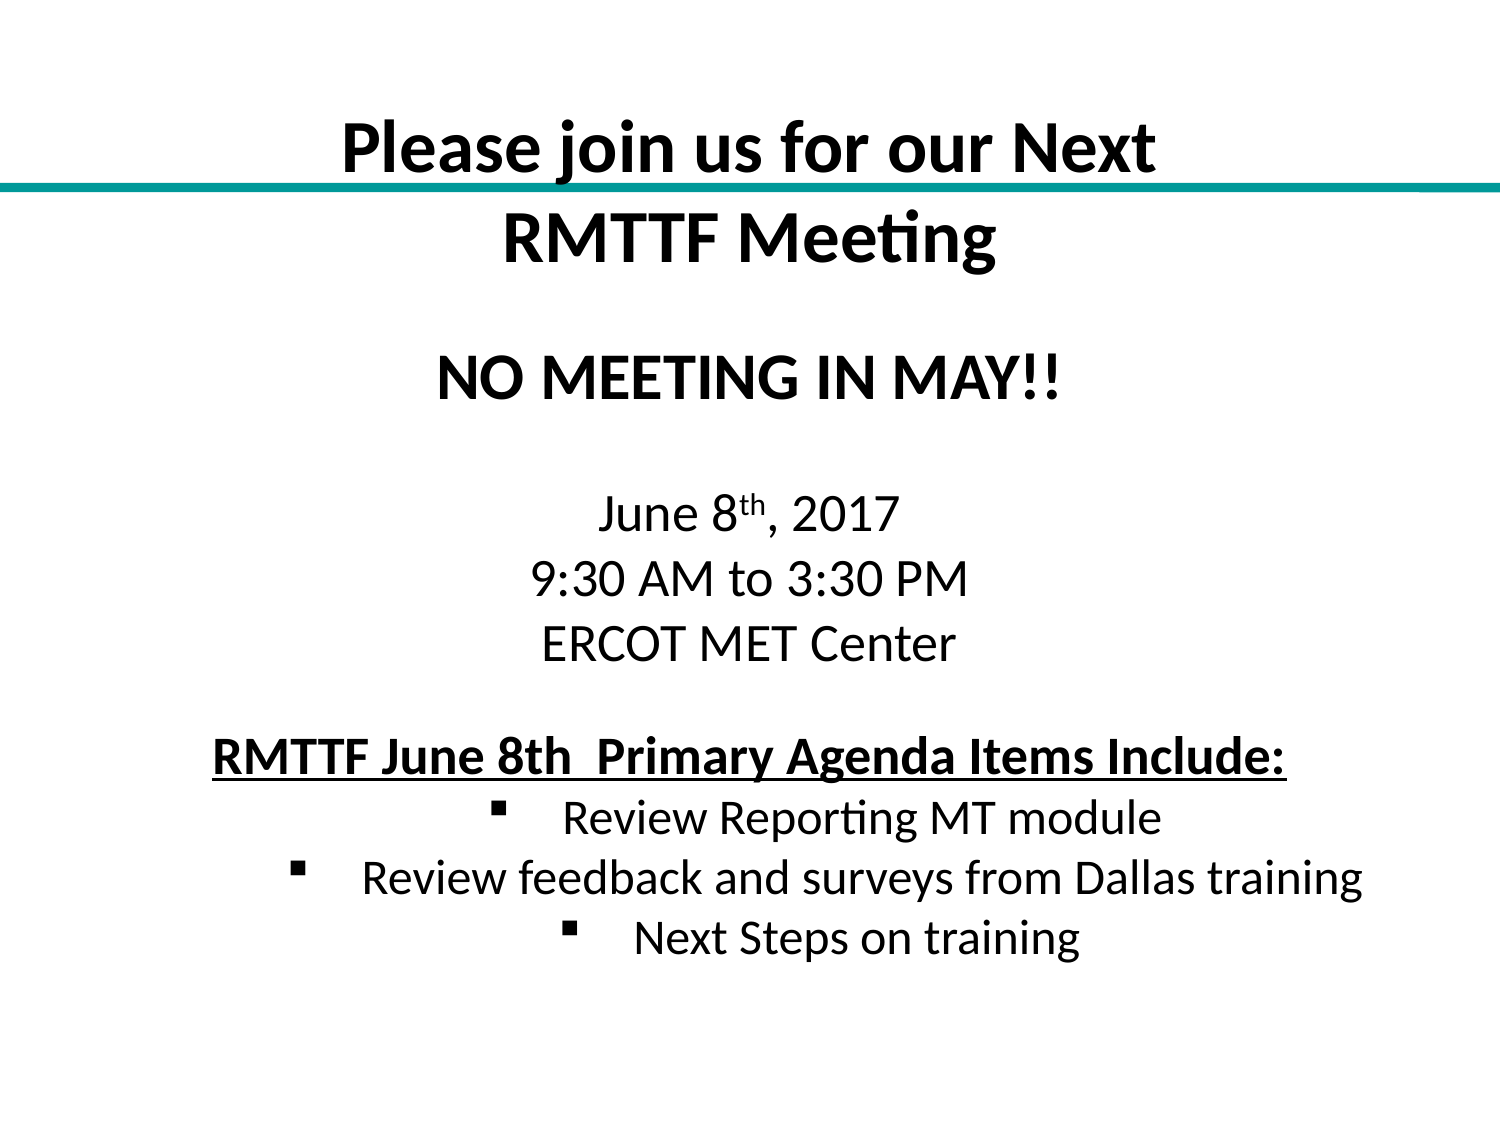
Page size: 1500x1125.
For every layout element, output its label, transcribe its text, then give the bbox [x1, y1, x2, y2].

title Please join us for our Next RMTTF Meeting [299, 112, 1201, 263]
subtitle NO MEETING IN MAY!! June 8th, 2017 9:30 AM to 3:30 PM ERCOT MET Center [237, 324, 1263, 601]
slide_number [24, 712, 1476, 1051]
